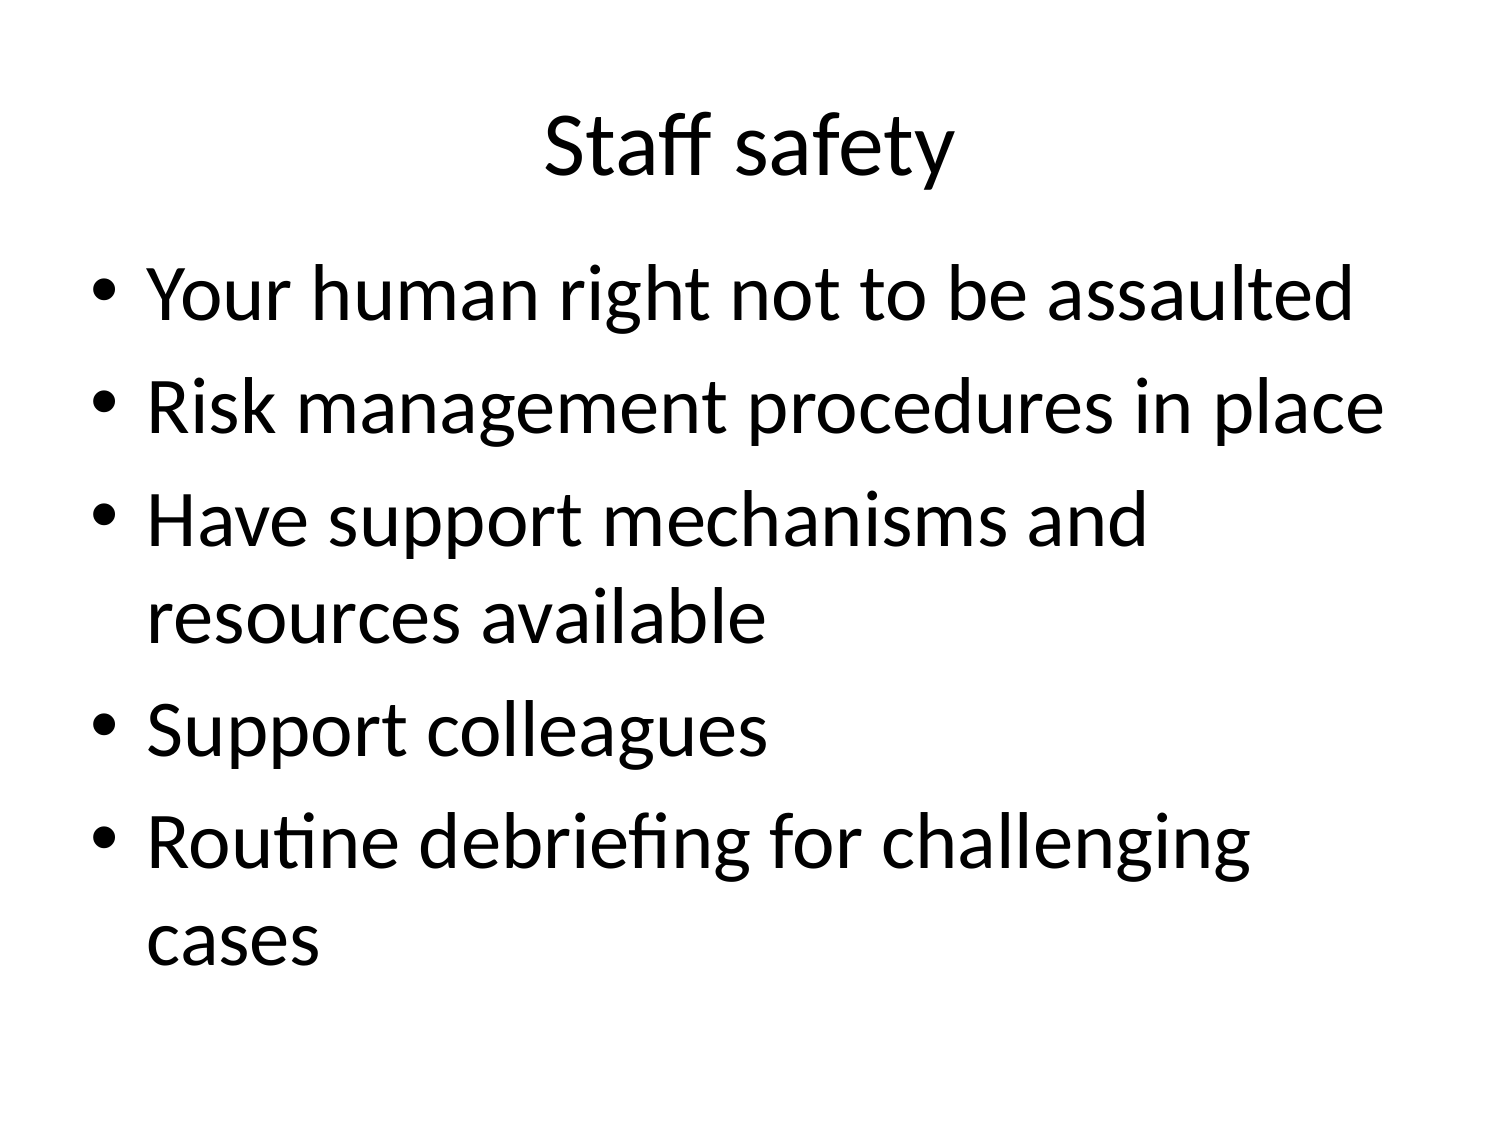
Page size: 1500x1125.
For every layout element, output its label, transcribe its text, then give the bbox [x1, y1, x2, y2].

list Your human right not to be assaulted Risk management procedures in place Have support mechanisms and resources available Support colleagues Routine debriefing for challenging cases [75, 232, 1425, 1058]
title Staff safety [75, 45, 1425, 232]
